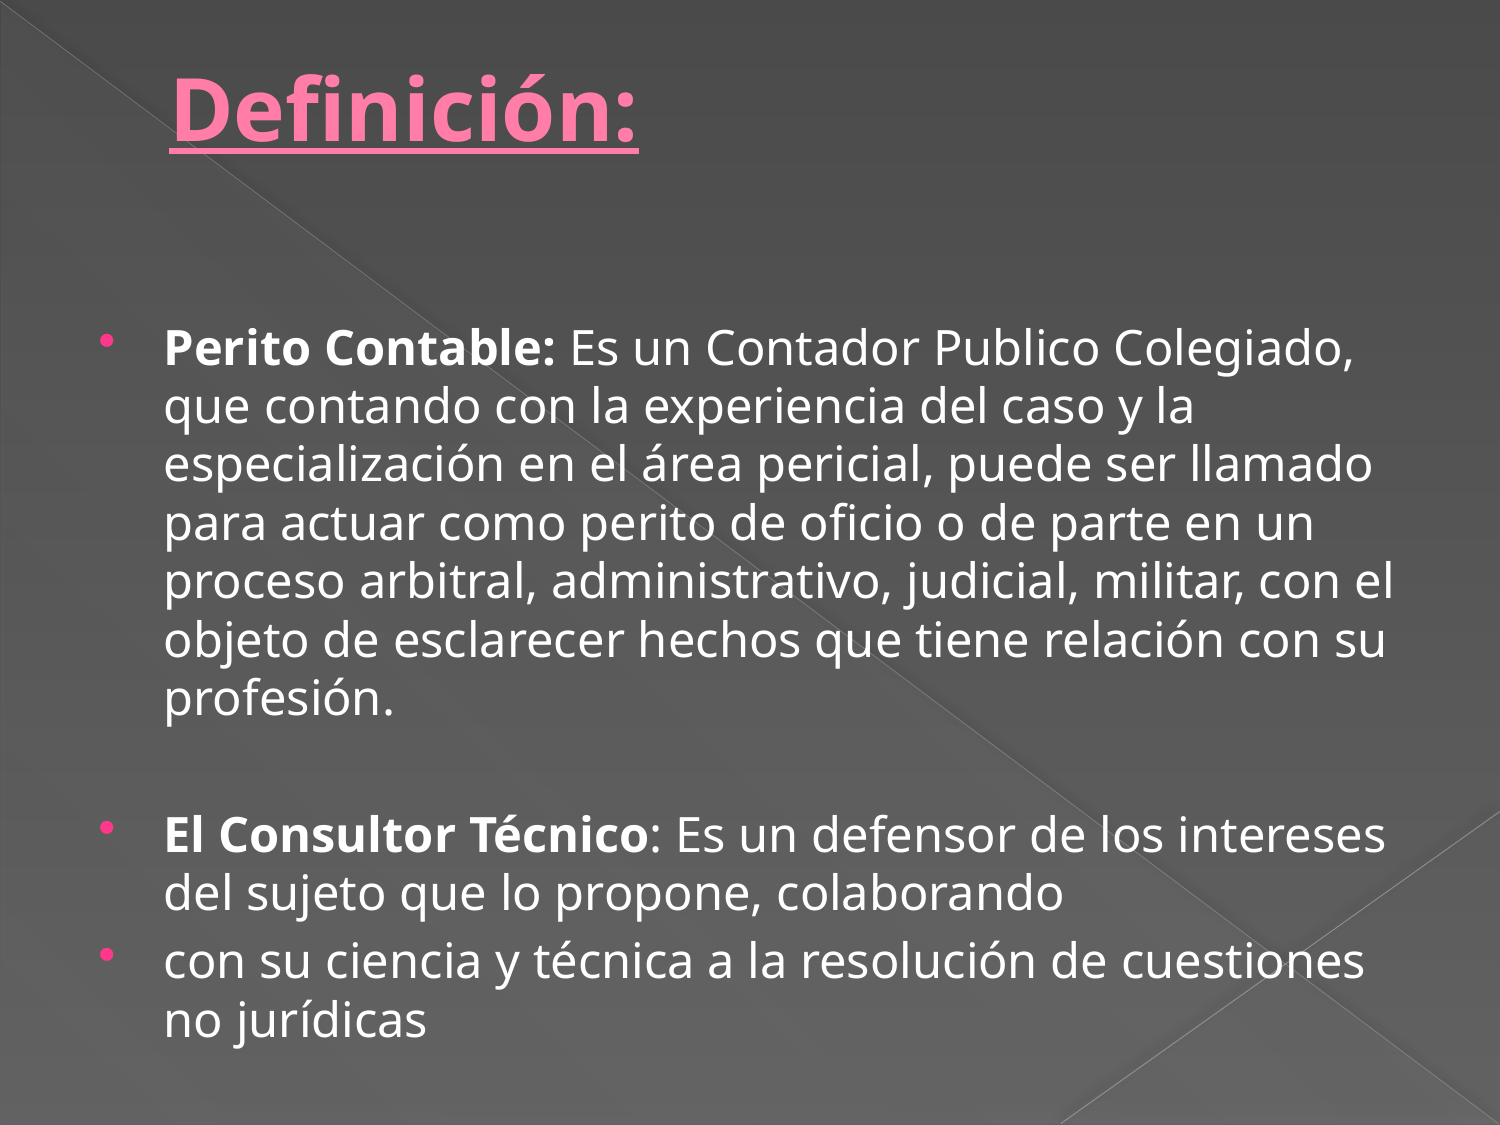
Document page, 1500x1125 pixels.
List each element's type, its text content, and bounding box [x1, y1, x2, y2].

title Definición: [75, 43, 1425, 274]
list Perito Contable: Es un Contador Publico Colegiado, que contando con la experiencia del caso y la especialización en el área pericial, puede ser llamado para actuar como perito de oficio o de parte en un proceso arbitral, administrativo, judicial, militar, con el objeto de esclarecer hechos que tiene relación con su profesión. El Consultor Técnico: Es un defensor de los intereses del sujeto que lo propone, colaborando con su ciencia y técnica a la resolución de cuestiones no jurídicas [75, 308, 1425, 1059]
